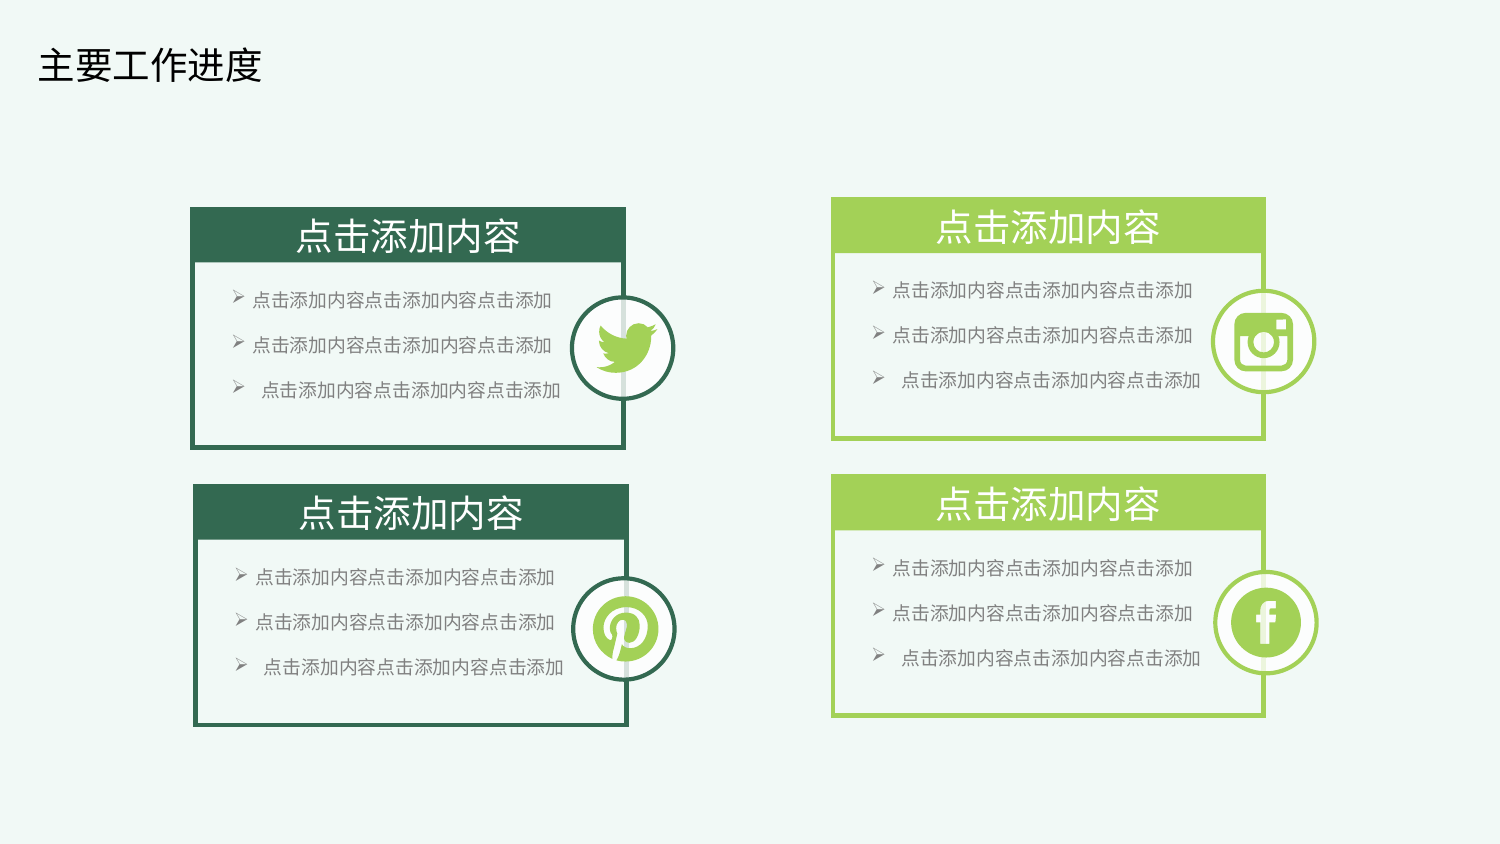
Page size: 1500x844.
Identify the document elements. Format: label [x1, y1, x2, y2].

text_box [195, 486, 627, 726]
text_box [573, 578, 675, 680]
text_box [1212, 290, 1315, 393]
text_box [832, 476, 1264, 716]
text_box [571, 297, 674, 399]
text_box [192, 208, 624, 448]
text_box [1215, 571, 1317, 674]
text_box [832, 199, 1264, 439]
